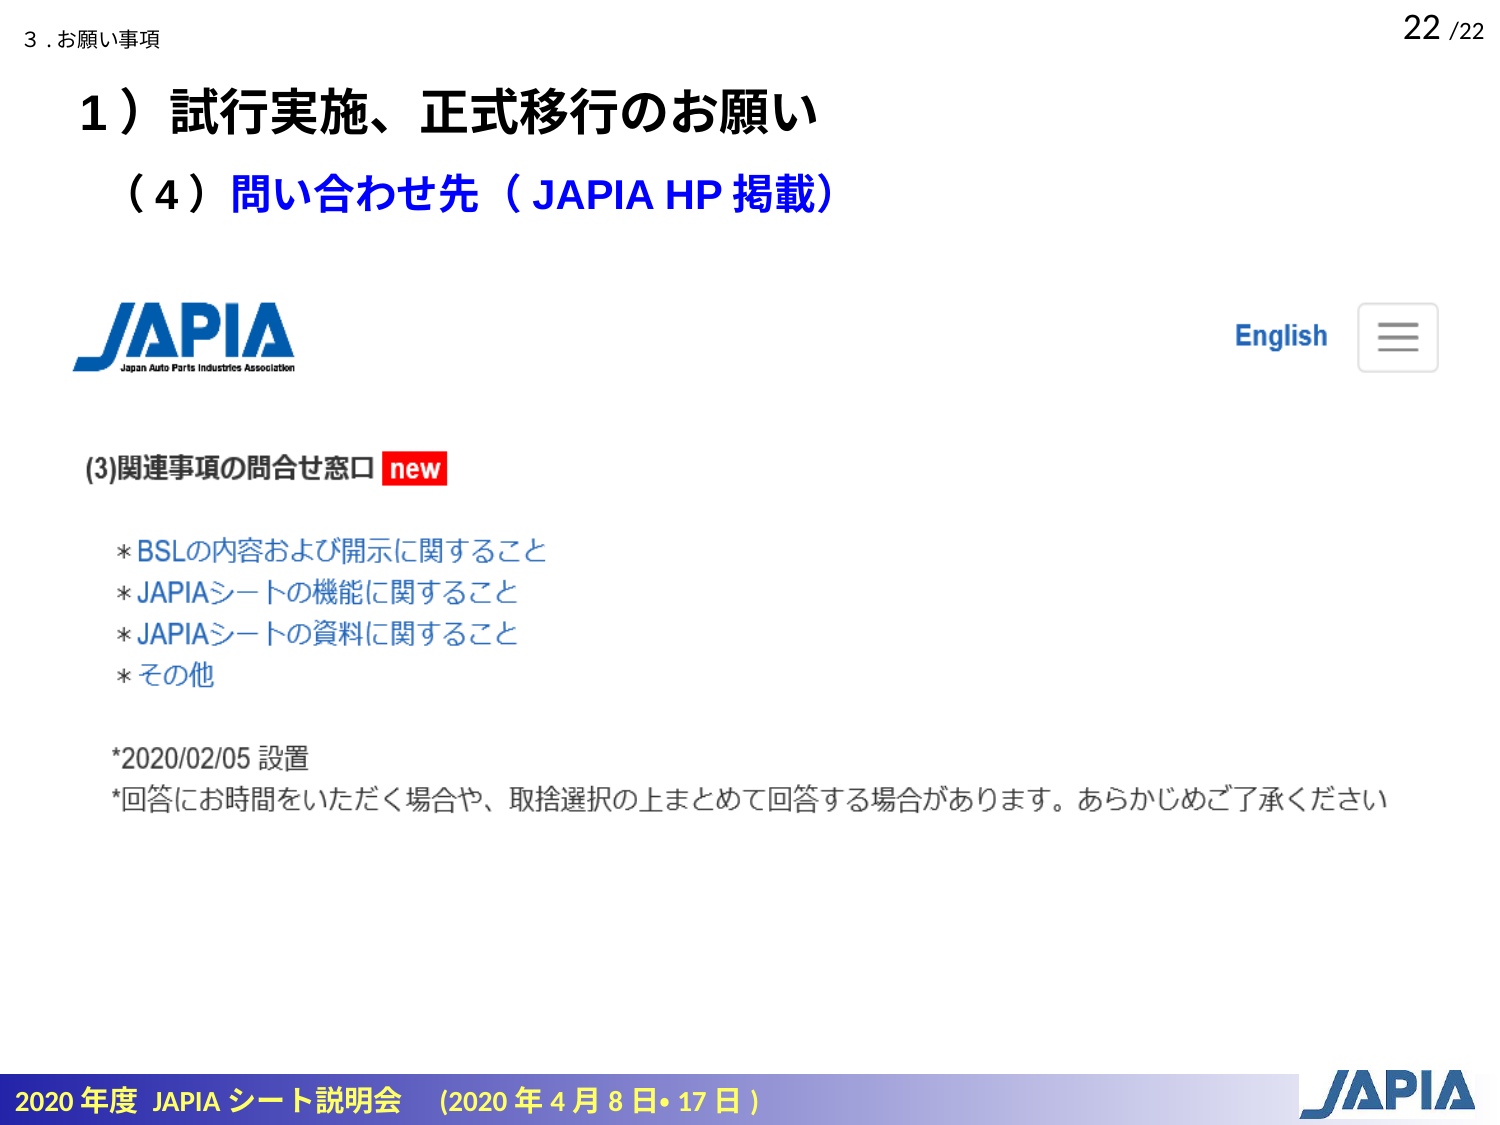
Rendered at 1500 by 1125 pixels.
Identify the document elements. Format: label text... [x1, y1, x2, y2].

text_box （4）問い合わせ先（JAPIA HP掲載） [86, 159, 1272, 246]
text_box ３.お願い事項 [5, 7, 857, 60]
picture [1299, 1070, 1475, 1119]
picture [64, 290, 1468, 835]
text_box 1）試行実施、正式移行のお願い [64, 73, 1341, 148]
